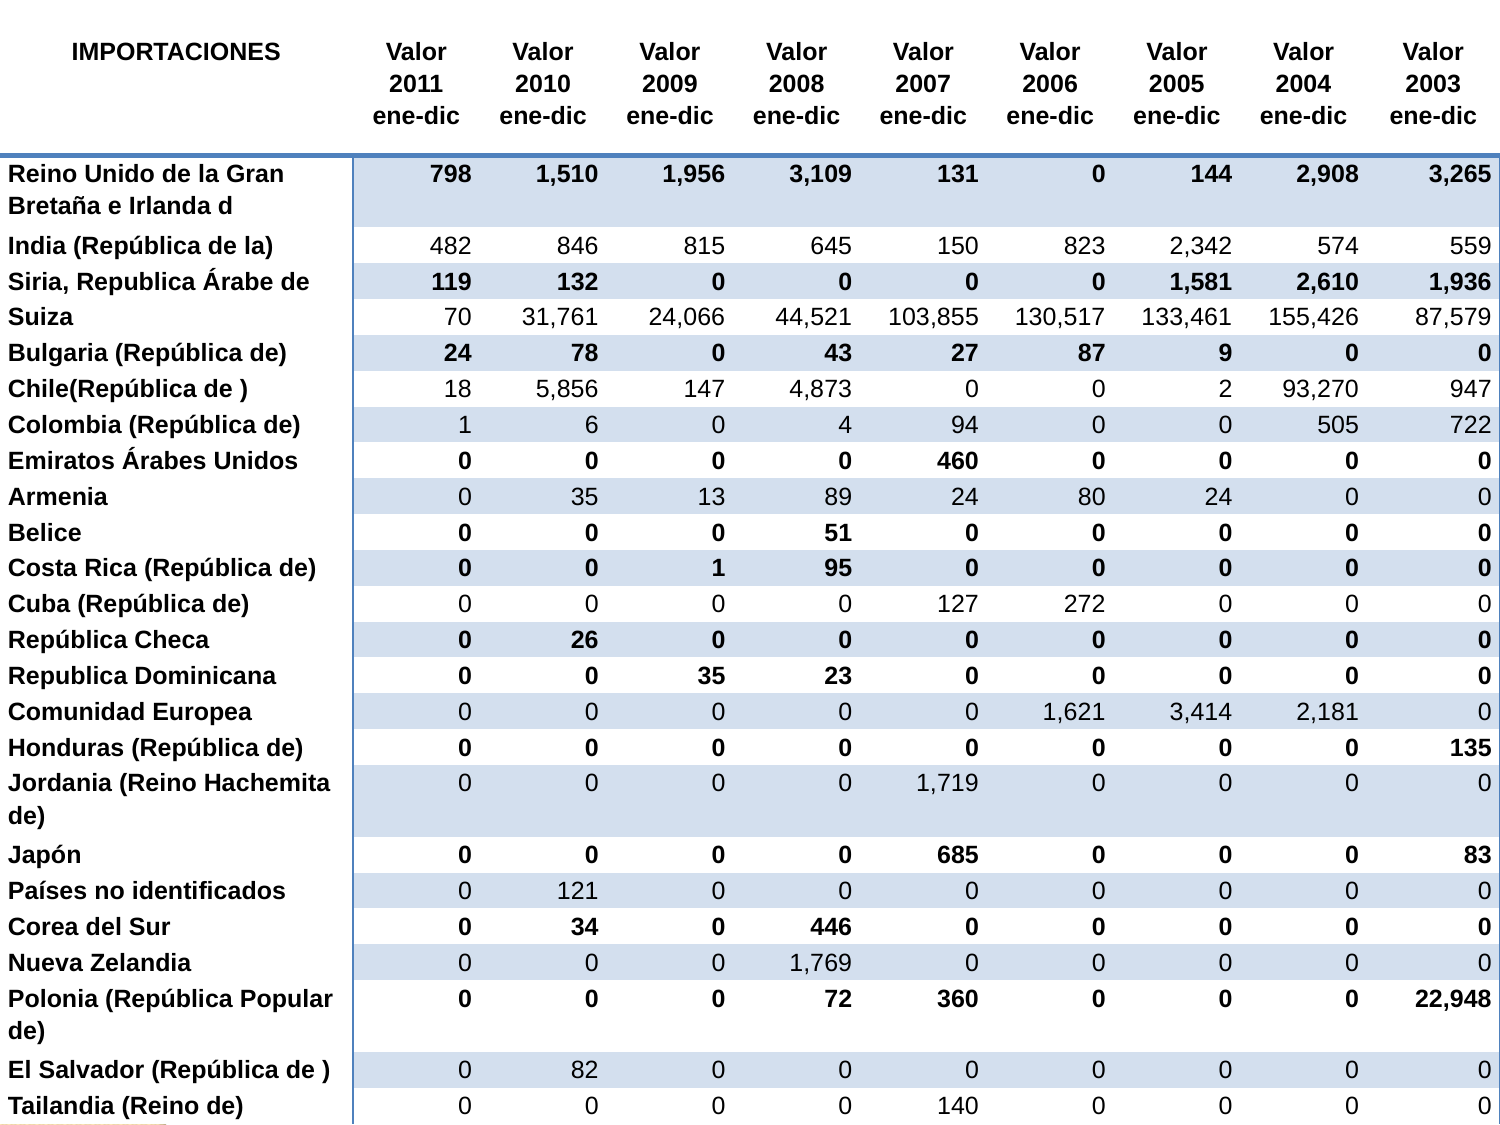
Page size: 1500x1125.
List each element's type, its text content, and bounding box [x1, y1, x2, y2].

table_cell 24 [1114, 478, 1240, 514]
table_cell 0 [733, 442, 860, 478]
table_header Valor 2010 ene-dic [480, 0, 607, 153]
table_cell 0 [1114, 550, 1240, 586]
table_cell 94 [860, 407, 987, 442]
table_cell 0 [860, 944, 987, 980]
table_cell 0 [1114, 729, 1240, 765]
table_cell 0 [987, 622, 1114, 657]
table_cell 1,769 [733, 944, 860, 980]
table_cell 722 [1367, 407, 1499, 442]
table_cell 0 [1367, 944, 1499, 980]
table_cell Armenia [0, 478, 352, 514]
table_cell 0 [987, 908, 1114, 944]
table_cell 93,270 [1240, 371, 1367, 407]
table_cell 0 [480, 586, 607, 622]
table_cell 87 [987, 335, 1114, 371]
table_cell 0 [607, 729, 733, 765]
table_cell 0 [1114, 1052, 1240, 1088]
table_cell 72 [733, 980, 860, 1052]
table_cell 0 [607, 263, 733, 299]
table_cell Polonia (República Popular de) [0, 980, 352, 1052]
table_cell 0 [354, 693, 480, 729]
table_cell 0 [354, 622, 480, 657]
table_cell 0 [733, 765, 860, 837]
table_cell 0 [1114, 407, 1240, 442]
table_cell Republica Dominicana [0, 657, 352, 693]
table_cell 1 [354, 407, 480, 442]
table_cell 0 [1240, 1088, 1367, 1124]
table_cell 0 [733, 263, 860, 299]
table_cell 82 [480, 1052, 607, 1088]
table_cell Honduras (República de) [0, 729, 352, 765]
table_cell 0 [607, 980, 733, 1052]
table_cell 0 [860, 729, 987, 765]
table_cell 0 [1114, 873, 1240, 908]
table_cell 0 [1240, 514, 1367, 550]
table_cell 0 [480, 729, 607, 765]
table_cell 0 [354, 1088, 480, 1124]
table_cell 0 [987, 873, 1114, 908]
table_header Valor 2004 ene-dic [1240, 0, 1367, 153]
table_cell 505 [1240, 407, 1367, 442]
table_cell 34 [480, 908, 607, 944]
table_cell 0 [480, 657, 607, 693]
table_cell El Salvador (República de ) [0, 1052, 352, 1088]
table_cell 70 [354, 299, 480, 335]
table_cell 1,936 [1367, 263, 1499, 299]
table_cell 0 [987, 944, 1114, 980]
table_cell 460 [860, 442, 987, 478]
table_cell 144 [1114, 158, 1240, 227]
table_cell 1,581 [1114, 263, 1240, 299]
table_cell 0 [1240, 550, 1367, 586]
table_cell 0 [354, 1052, 480, 1088]
table_cell 0 [607, 442, 733, 478]
table_cell 0 [1367, 693, 1499, 729]
table_cell 0 [733, 873, 860, 908]
table_cell 0 [607, 586, 733, 622]
table_cell 0 [733, 693, 860, 729]
table_cell 5,856 [480, 371, 607, 407]
table_cell 155,426 [1240, 299, 1367, 335]
table_cell 645 [733, 227, 860, 263]
table_cell 0 [1114, 980, 1240, 1052]
table_cell 0 [1367, 478, 1499, 514]
table_cell 0 [1114, 908, 1240, 944]
table_cell 0 [1240, 873, 1367, 908]
table_cell 0 [607, 908, 733, 944]
table_cell 1,719 [860, 765, 987, 837]
table_cell 0 [1240, 729, 1367, 765]
table_cell 0 [607, 837, 733, 873]
table_cell 0 [1240, 478, 1367, 514]
table_cell 0 [733, 1088, 860, 1124]
table_cell 815 [607, 227, 733, 263]
table_header IMPORTACIONES [0, 0, 353, 153]
table_header Valor 2005 ene-dic [1114, 0, 1240, 153]
table_cell 360 [860, 980, 987, 1052]
table_cell Chile(República de ) [0, 371, 352, 407]
table_cell 6 [480, 407, 607, 442]
table_cell Países no identificados [0, 873, 352, 908]
table_cell 1 [607, 550, 733, 586]
table_cell 0 [480, 837, 607, 873]
table_cell 0 [987, 657, 1114, 693]
table_cell 0 [1114, 622, 1240, 657]
table_cell 0 [607, 407, 733, 442]
table_cell 0 [1367, 765, 1499, 837]
table_cell Corea del Sur [0, 908, 352, 944]
table_cell 0 [354, 729, 480, 765]
table_cell 0 [480, 442, 607, 478]
table_cell 3,414 [1114, 693, 1240, 729]
table_cell 0 [1240, 335, 1367, 371]
table_cell 0 [987, 550, 1114, 586]
table_cell 0 [860, 550, 987, 586]
table_cell 0 [1367, 1088, 1499, 1124]
table_cell 26 [480, 622, 607, 657]
table_cell 0 [607, 1052, 733, 1088]
table_cell 0 [860, 371, 987, 407]
table_cell 0 [860, 622, 987, 657]
table_cell 150 [860, 227, 987, 263]
table_cell 0 [860, 1052, 987, 1088]
table_cell 0 [480, 980, 607, 1052]
table_cell 78 [480, 335, 607, 371]
table_cell Jordania (Reino Hachemita de) [0, 765, 352, 837]
table_cell 127 [860, 586, 987, 622]
table_cell 0 [860, 693, 987, 729]
table_cell 0 [987, 1052, 1114, 1088]
table_cell República Checa [0, 622, 352, 657]
table_cell 0 [987, 407, 1114, 442]
table_cell 0 [1114, 837, 1240, 873]
table_cell 0 [1114, 586, 1240, 622]
table_cell 135 [1367, 729, 1499, 765]
table_cell 27 [860, 335, 987, 371]
table_cell 0 [987, 729, 1114, 765]
table_cell 0 [733, 586, 860, 622]
table_cell 0 [480, 514, 607, 550]
table_cell Belice [0, 514, 352, 550]
table_cell 0 [1367, 622, 1499, 657]
table_header Valor 2006 ene-dic [987, 0, 1114, 153]
table_cell 0 [354, 980, 480, 1052]
table_cell 0 [354, 765, 480, 837]
table_cell 119 [354, 263, 480, 299]
table_cell 0 [354, 514, 480, 550]
table_cell Suiza [0, 299, 352, 335]
table_cell 0 [607, 1088, 733, 1124]
table_cell 24 [354, 335, 480, 371]
table_cell 0 [480, 1088, 607, 1124]
table_cell Comunidad Europea [0, 693, 352, 729]
table_cell 0 [607, 335, 733, 371]
table_cell 0 [607, 765, 733, 837]
table_cell India (República de la) [0, 227, 352, 263]
table_cell 13 [607, 478, 733, 514]
table_cell 0 [607, 693, 733, 729]
table_cell Colombia (República de) [0, 407, 352, 442]
table_cell Bulgaria (República de) [0, 335, 352, 371]
table_cell 95 [733, 550, 860, 586]
table_cell 0 [1367, 586, 1499, 622]
table_cell 2,342 [1114, 227, 1240, 263]
table_cell 0 [1114, 442, 1240, 478]
table_cell 0 [607, 622, 733, 657]
table_cell 0 [354, 478, 480, 514]
table_header Valor 2007 ene-dic [860, 0, 987, 153]
table_cell 0 [1367, 335, 1499, 371]
table_cell 24 [860, 478, 987, 514]
table_cell 1,621 [987, 693, 1114, 729]
table_cell 3,109 [733, 158, 860, 227]
table_cell 0 [860, 514, 987, 550]
table_cell 0 [354, 837, 480, 873]
table_cell 0 [480, 693, 607, 729]
table_cell 0 [987, 158, 1114, 227]
table_cell 0 [607, 944, 733, 980]
table_cell 0 [1240, 586, 1367, 622]
table_cell 0 [354, 944, 480, 980]
table_cell 0 [1114, 657, 1240, 693]
table_cell 0 [733, 729, 860, 765]
table_cell 0 [480, 765, 607, 837]
table_cell 685 [860, 837, 987, 873]
table_cell 23 [733, 657, 860, 693]
table_cell 4 [733, 407, 860, 442]
table_cell 0 [860, 657, 987, 693]
table_cell 0 [733, 1052, 860, 1088]
table_cell 43 [733, 335, 860, 371]
table_cell 130,517 [987, 299, 1114, 335]
table_cell 0 [987, 514, 1114, 550]
table_cell 0 [1367, 908, 1499, 944]
table_cell 0 [1367, 550, 1499, 586]
table_cell Costa Rica (República de) [0, 550, 352, 586]
table_cell 1,510 [480, 158, 607, 227]
table_cell Siria, Republica Árabe de [0, 263, 352, 299]
table_cell 0 [354, 908, 480, 944]
table_cell 482 [354, 227, 480, 263]
table_cell 0 [733, 622, 860, 657]
table_cell 0 [1114, 944, 1240, 980]
table_cell 0 [860, 263, 987, 299]
table_cell 823 [987, 227, 1114, 263]
table_cell 0 [1240, 980, 1367, 1052]
table_cell 559 [1367, 227, 1499, 263]
table_cell 103,855 [860, 299, 987, 335]
table_cell 0 [480, 550, 607, 586]
table_cell 0 [987, 1088, 1114, 1124]
table_cell 0 [354, 657, 480, 693]
table_cell 2,610 [1240, 263, 1367, 299]
table_cell 35 [480, 478, 607, 514]
table_cell Japón [0, 837, 352, 873]
table_header Valor 2008 ene-dic [733, 0, 860, 153]
table_cell 131 [860, 158, 987, 227]
table_cell 0 [1367, 1052, 1499, 1088]
table_cell 0 [1240, 622, 1367, 657]
table_cell 0 [1114, 1088, 1240, 1124]
table_cell 798 [354, 158, 480, 227]
table_cell 0 [354, 442, 480, 478]
table_cell 0 [607, 514, 733, 550]
table_cell 0 [354, 586, 480, 622]
table_cell 0 [1240, 944, 1367, 980]
table_cell 272 [987, 586, 1114, 622]
table_cell 0 [860, 873, 987, 908]
table_cell 0 [1240, 837, 1367, 873]
table_header Valor 2003 ene-dic [1367, 0, 1500, 153]
table_cell 87,579 [1367, 299, 1499, 335]
table_cell 0 [354, 550, 480, 586]
table_cell 3,265 [1367, 158, 1499, 227]
table_cell 0 [354, 873, 480, 908]
table_cell 18 [354, 371, 480, 407]
table_cell 140 [860, 1088, 987, 1124]
table_cell 0 [1367, 442, 1499, 478]
table_cell 0 [987, 371, 1114, 407]
table_cell 0 [1240, 442, 1367, 478]
table_cell 0 [733, 837, 860, 873]
table_cell 4,873 [733, 371, 860, 407]
table_cell 132 [480, 263, 607, 299]
table_cell 0 [987, 765, 1114, 837]
table_cell 0 [1367, 657, 1499, 693]
table_cell 0 [1367, 873, 1499, 908]
table_cell Nueva Zelandia [0, 944, 352, 980]
table_cell 0 [480, 944, 607, 980]
table_cell 0 [860, 908, 987, 944]
table_cell 446 [733, 908, 860, 944]
table_cell 0 [1240, 1052, 1367, 1088]
table_header Valor 2009 ene-dic [607, 0, 733, 153]
table_cell 0 [1114, 514, 1240, 550]
table_cell 89 [733, 478, 860, 514]
table_cell 574 [1240, 227, 1367, 263]
table_cell 80 [987, 478, 1114, 514]
table_cell 2,181 [1240, 693, 1367, 729]
table_cell 0 [1367, 514, 1499, 550]
table_cell Emiratos Árabes Unidos [0, 442, 352, 478]
table_cell 0 [1240, 765, 1367, 837]
table_cell 0 [607, 873, 733, 908]
table_cell 35 [607, 657, 733, 693]
table_cell 0 [987, 837, 1114, 873]
table_cell 2,908 [1240, 158, 1367, 227]
table_cell Cuba (República de) [0, 586, 352, 622]
table_cell 9 [1114, 335, 1240, 371]
table_cell 947 [1367, 371, 1499, 407]
table_cell Reino Unido de la Gran Bretaña e Irlanda d [0, 158, 352, 227]
table_cell 1,956 [607, 158, 733, 227]
table_cell 24,066 [607, 299, 733, 335]
table_cell 133,461 [1114, 299, 1240, 335]
table_cell 0 [987, 263, 1114, 299]
table_cell 22,948 [1367, 980, 1499, 1052]
table_header Valor 2011 ene-dic [353, 0, 480, 153]
table_cell 0 [1240, 908, 1367, 944]
table_cell 2 [1114, 371, 1240, 407]
table_cell 147 [607, 371, 733, 407]
table_cell 0 [1114, 765, 1240, 837]
table_cell 121 [480, 873, 607, 908]
table_cell 51 [733, 514, 860, 550]
table_cell 0 [987, 442, 1114, 478]
table_cell 44,521 [733, 299, 860, 335]
table_cell 83 [1367, 837, 1499, 873]
table_cell 846 [480, 227, 607, 263]
table_cell 31,761 [480, 299, 607, 335]
table_cell Tailandia (Reino de) [0, 1088, 352, 1124]
table_cell 0 [1240, 657, 1367, 693]
table_cell 0 [987, 980, 1114, 1052]
